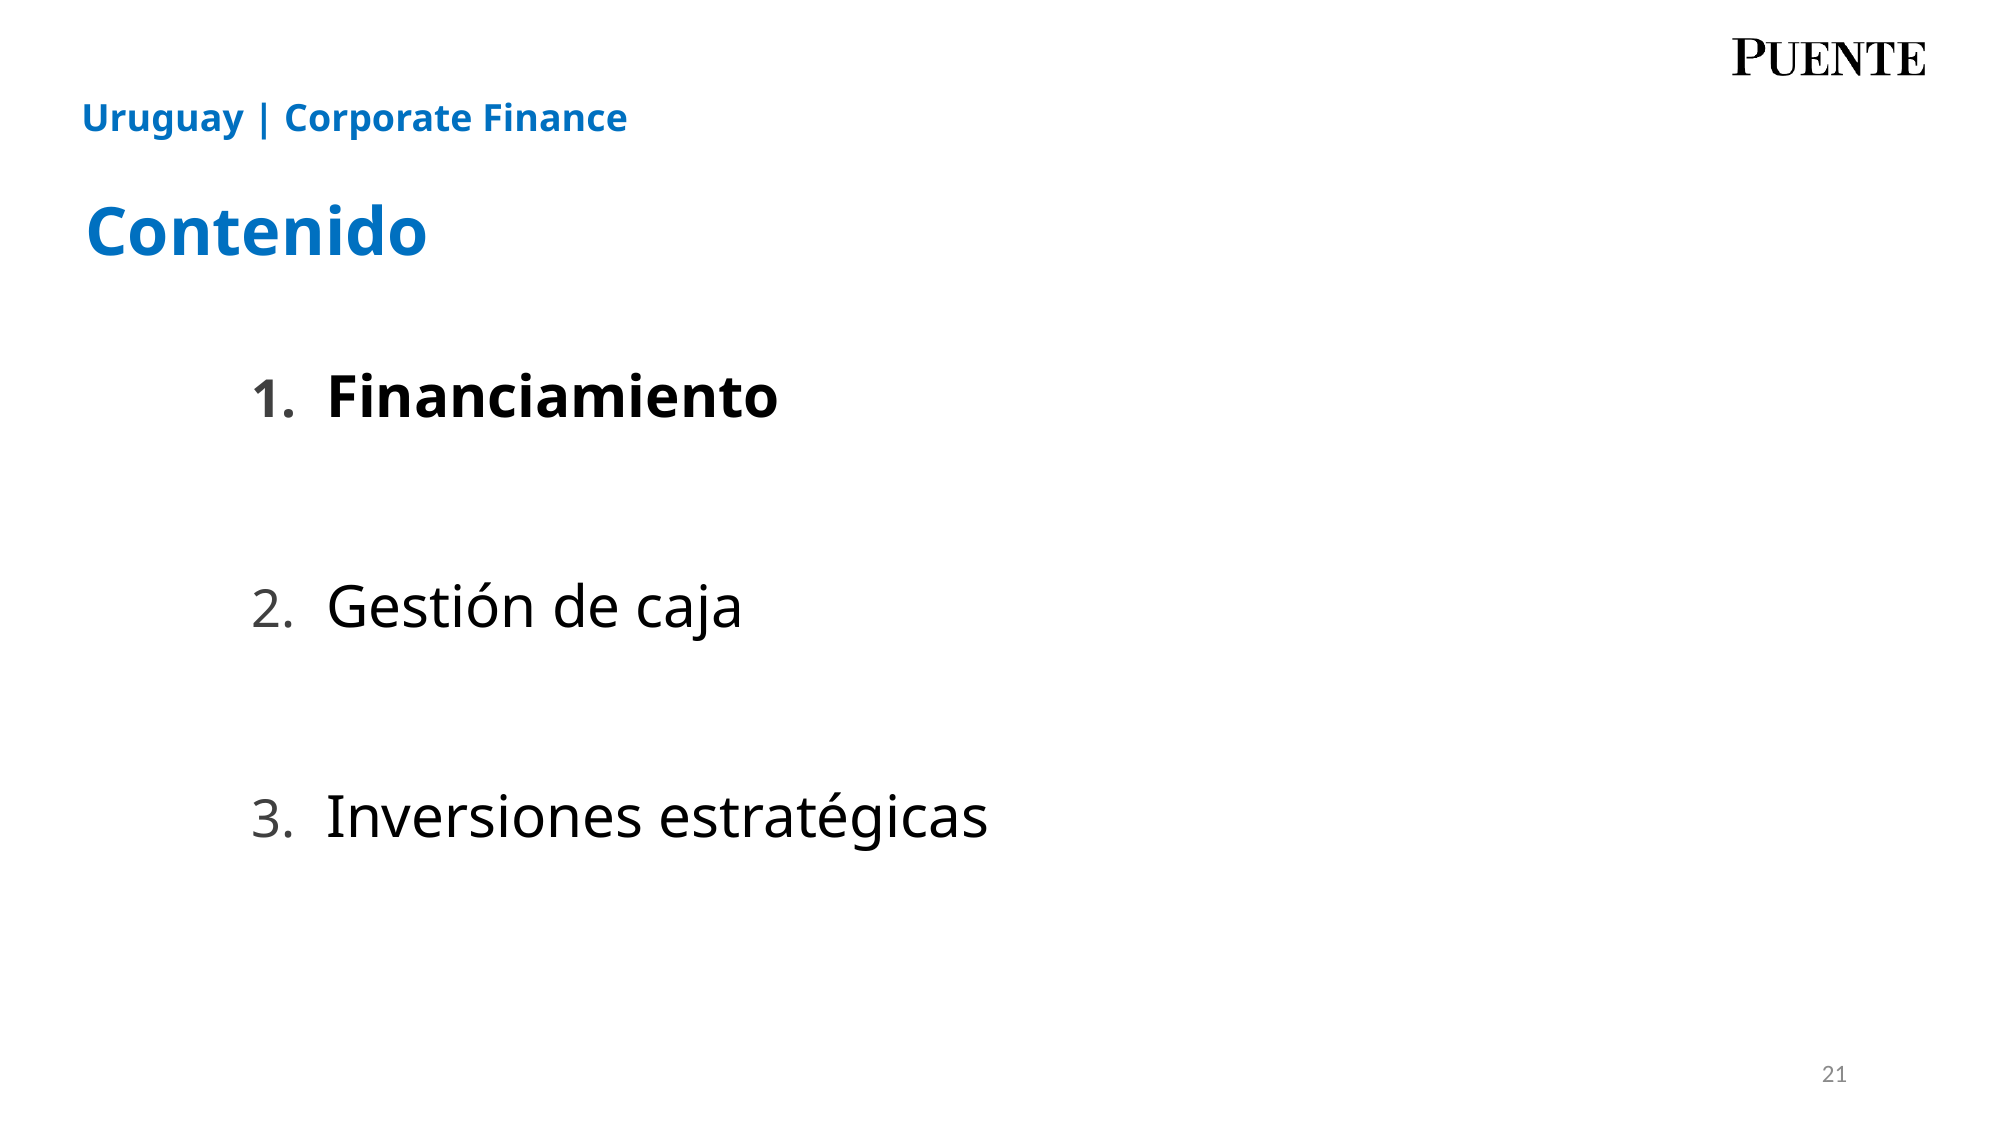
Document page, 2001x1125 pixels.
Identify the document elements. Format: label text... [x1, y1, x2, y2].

text_box Contenido [83, 187, 1414, 269]
slide_number 21 [1412, 1042, 1863, 1103]
picture [1722, 29, 1937, 87]
text_box Uruguay | Corporate Finance [70, 92, 1447, 139]
text_box Financiamiento Gestión de caja Inversiones estratégicas [236, 316, 1830, 977]
